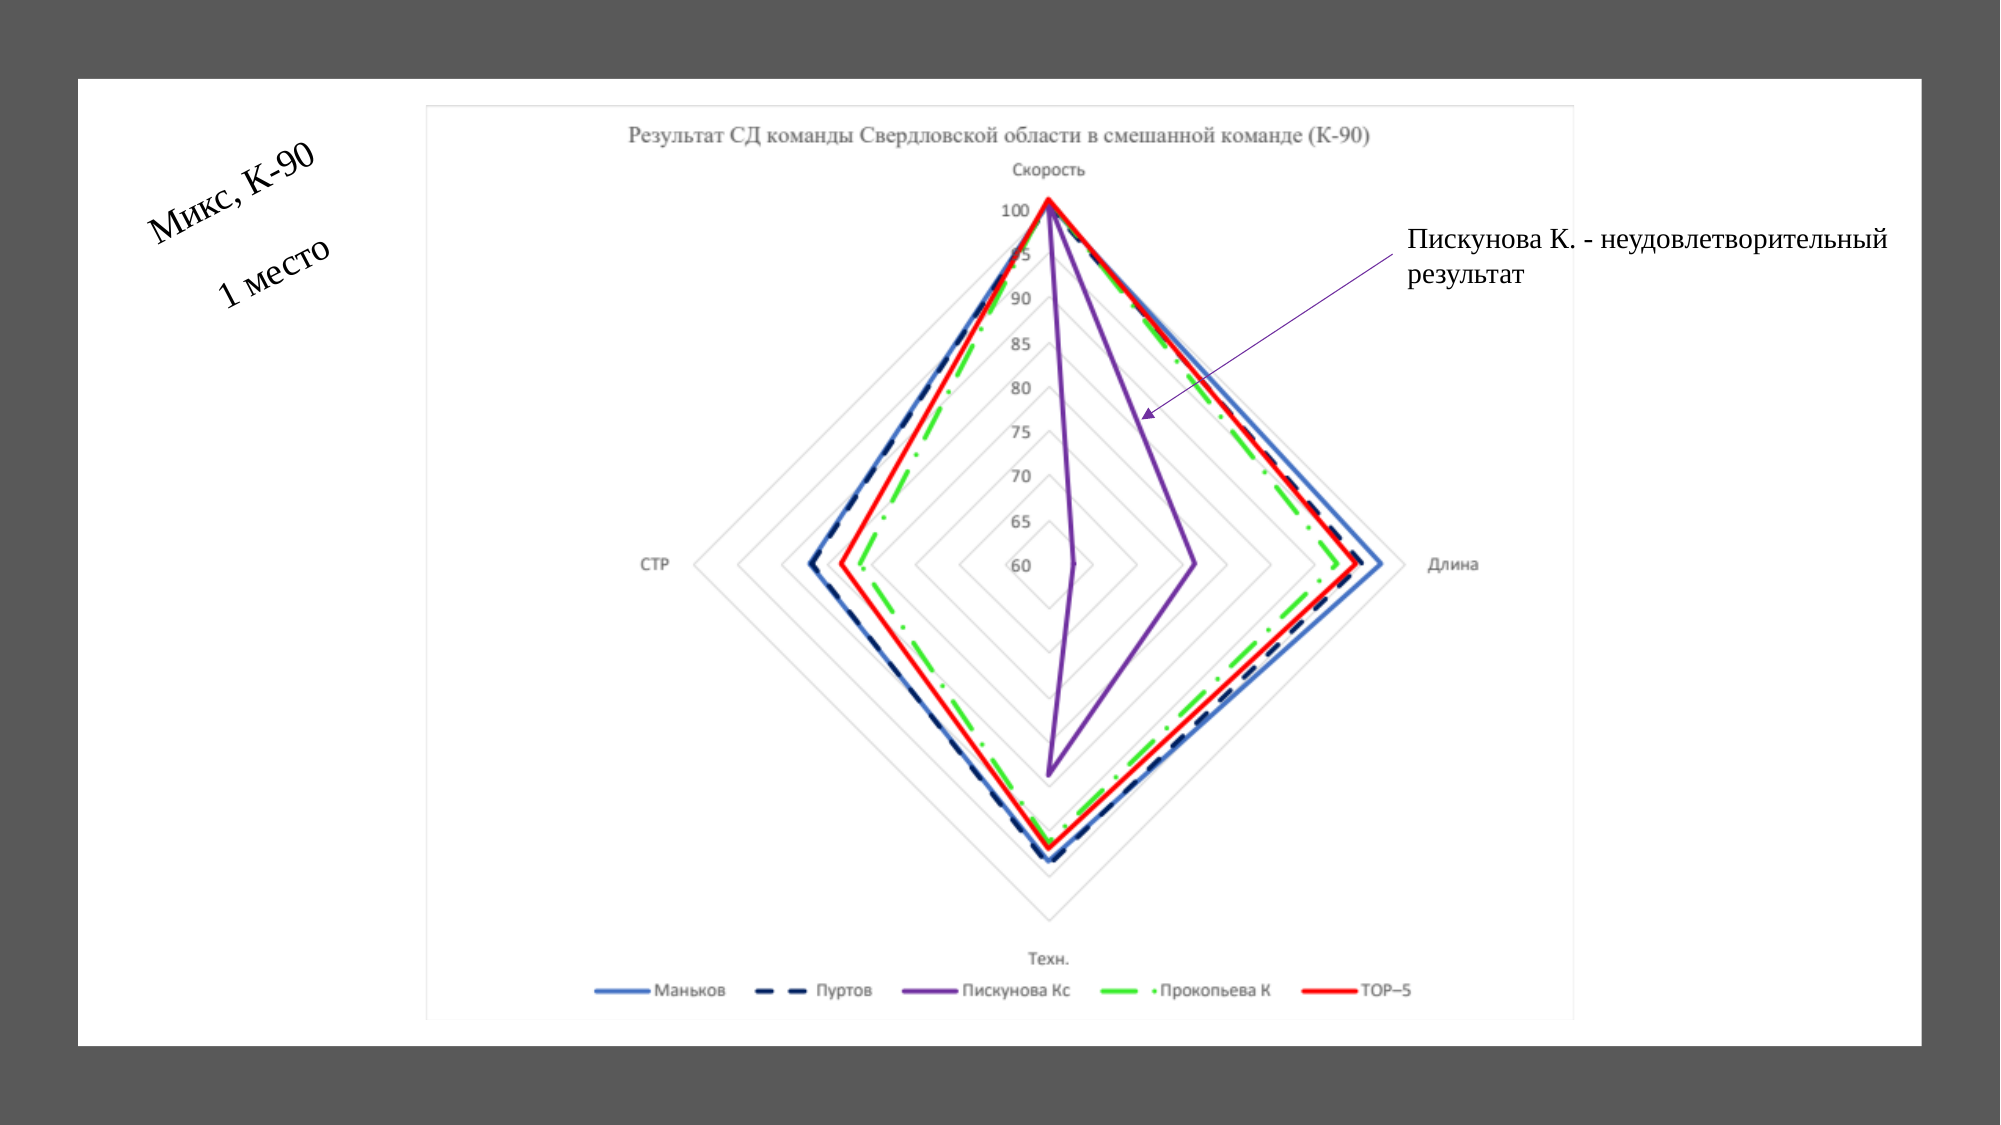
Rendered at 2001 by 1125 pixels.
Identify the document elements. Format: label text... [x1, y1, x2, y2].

text_box [77, 78, 1923, 1047]
text_box Микс, К-90 1 место [123, 114, 380, 345]
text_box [1141, 254, 1391, 420]
picture [425, 105, 1575, 1020]
text_box [0, 0, 2000, 1125]
text_box Пискунова К. - неудовлетворительный результат [1575, 211, 1911, 297]
